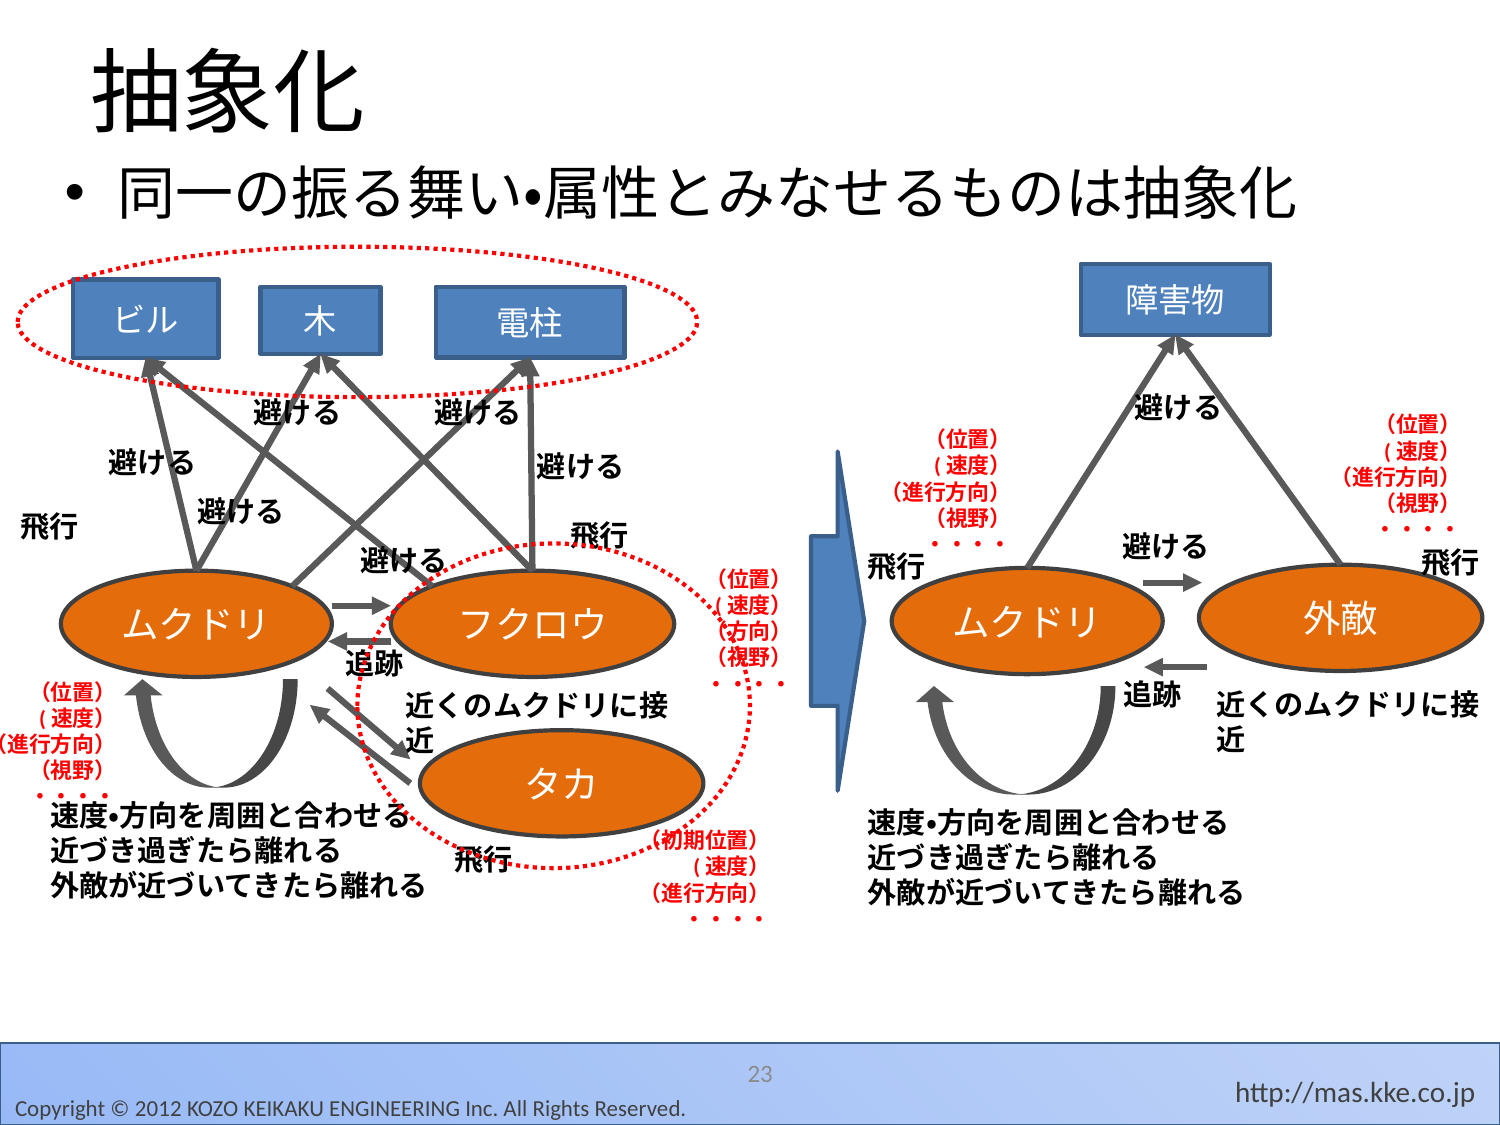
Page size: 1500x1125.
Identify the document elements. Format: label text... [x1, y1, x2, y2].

text_box 飛行 [555, 509, 694, 557]
text_box 外敵 [1196, 573, 1485, 674]
text_box 速度・方向を周囲と合わせる 近づき過ぎたら離れる 外敵が近づいてきたら離れる [35, 789, 452, 910]
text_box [1175, 334, 1341, 565]
footer Copyright © 2012 KOZO KEIKAKU ENGINEERING Inc. All Rights Reserved. [0, 1088, 988, 1125]
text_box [438, 579, 531, 587]
list 同一の振る舞い・属性とみなせるものは抽象化 [49, 149, 1400, 249]
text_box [320, 353, 533, 571]
text_box 追跡 [309, 637, 372, 688]
text_box 避ける [93, 437, 139, 487]
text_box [1263, 403, 1500, 588]
text_box [913, 683, 1118, 796]
text_box （初期位置） (速度） （進行方向） ・・・・ [573, 819, 786, 939]
text_box ムクドリ [889, 576, 1165, 677]
text_box 避ける [539, 386, 564, 472]
text_box 障害物 [1079, 262, 1272, 333]
text_box 速度・方向を周囲と合わせる 近づき過ぎたら離れる 外敵が近づいてきたら離れる [852, 796, 1270, 917]
text_box （位置） (速度） （進行方向） （視野） ・・・・ [0, 670, 132, 817]
text_box 飛行 [439, 840, 579, 884]
text_box [15, 244, 700, 388]
text_box 近くのムクドリに接近 [1201, 679, 1500, 764]
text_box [145, 357, 433, 587]
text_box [1026, 334, 1173, 569]
text_box 避ける [539, 440, 700, 491]
text_box ムクドリ [58, 573, 334, 680]
text_box [356, 541, 753, 871]
text_box （位置） (速度） （方向） （視野） ・・・・ [641, 557, 808, 704]
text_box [309, 704, 411, 784]
text_box 追跡 [1087, 668, 1218, 719]
text_box [808, 593, 867, 793]
title 抽象化 [75, 19, 1425, 159]
text_box [132, 677, 300, 789]
text_box 飛行 [5, 500, 139, 551]
slide_number 23 [653, 1042, 868, 1103]
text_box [327, 688, 411, 704]
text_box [813, 418, 1027, 592]
